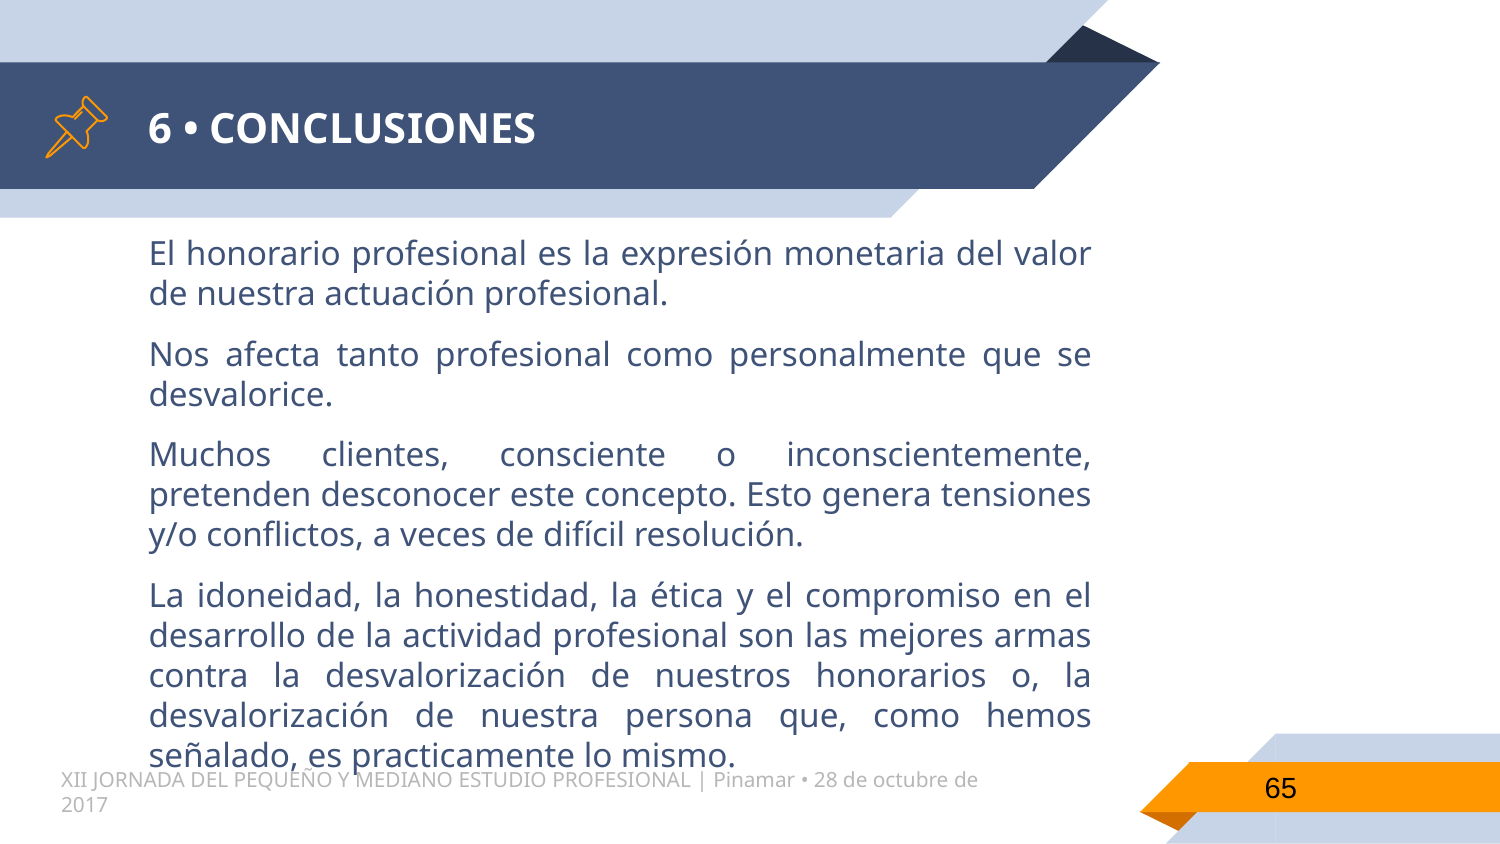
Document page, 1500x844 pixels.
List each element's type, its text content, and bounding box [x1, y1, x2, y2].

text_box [46, 96, 108, 158]
title 6 • CONCLUSIONES [133, 64, 996, 190]
text_box El honorario profesional es la expresión monetaria del valor de nuestra actuación profesional. Nos afecta tanto profesional como personalmente que se desvalorice. Muchos clientes, consciente o inconscientemente, pretenden desconocer este concepto. Esto genera tensiones y/o conflictos, a veces de difícil resolución. La idoneidad, la honestidad, la ética y el compromiso en el desarrollo de la actividad profesional son las mejores armas contra la desvalorización de nuestros honorarios o, la desvalorización de nuestra persona que, como hemos señalado, es practicamente lo mismo. [133, 217, 1109, 791]
slide_number 65 [1249, 760, 1494, 813]
